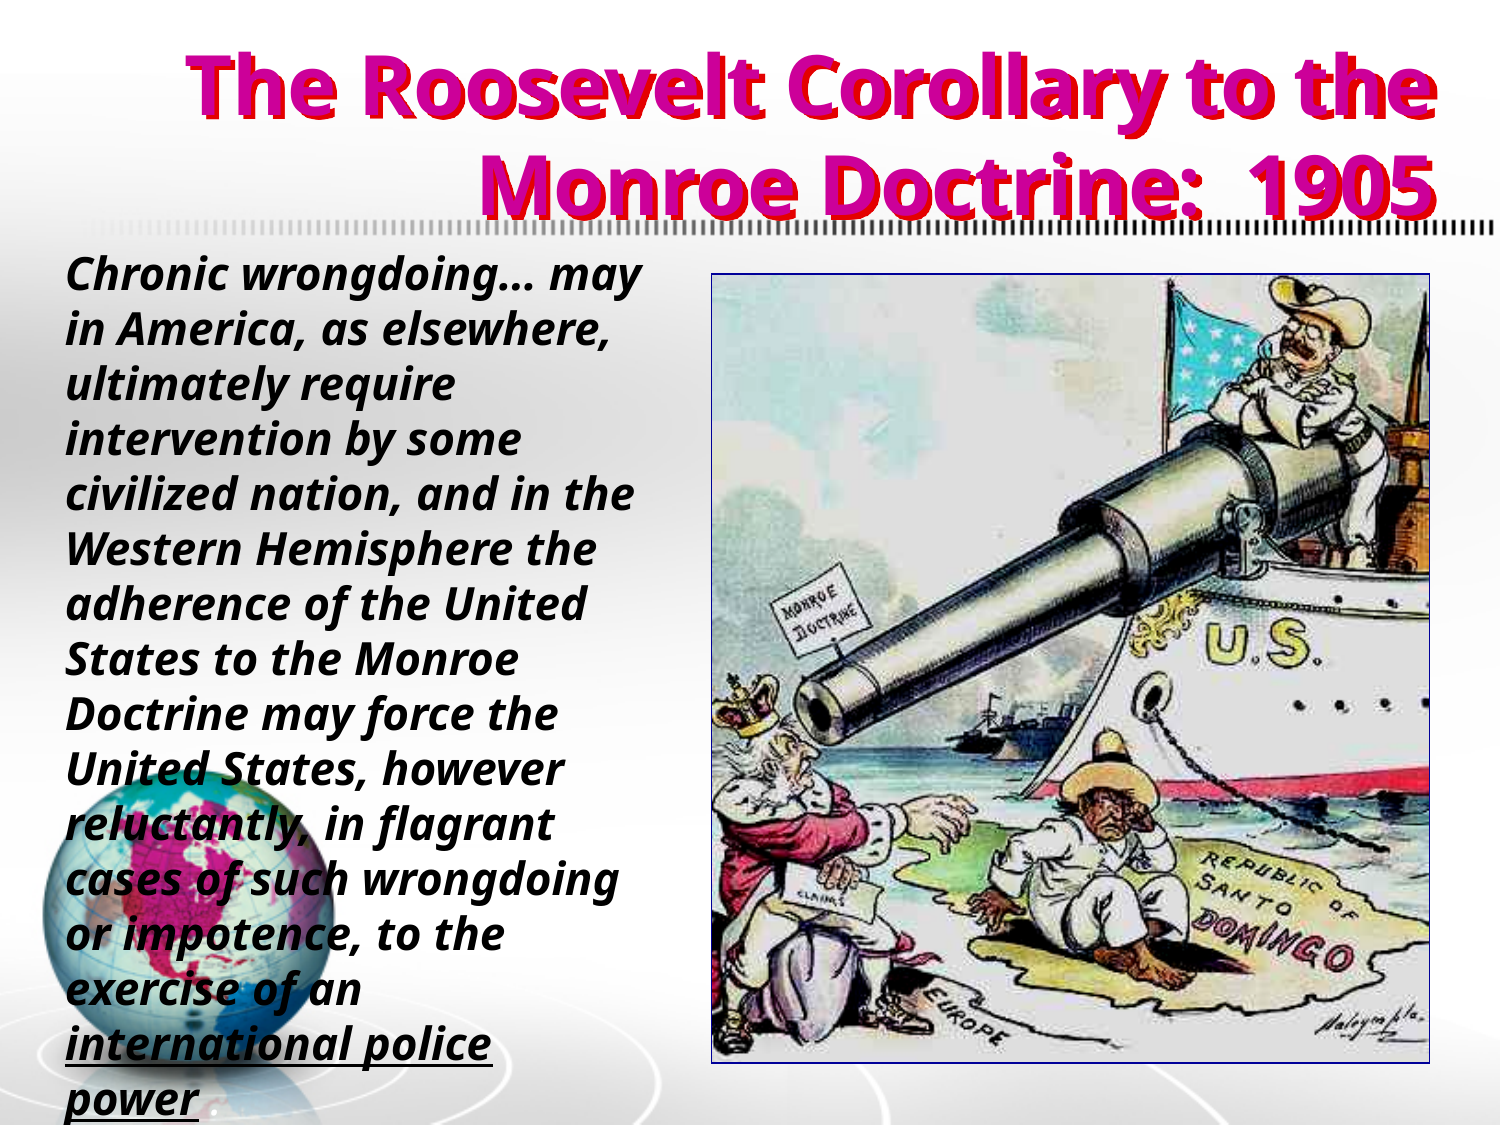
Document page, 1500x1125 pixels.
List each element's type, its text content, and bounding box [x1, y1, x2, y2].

picture [0, 0, 1500, 1125]
text_box The Roosevelt Corollary to the Monroe Doctrine: 1905 [62, 24, 1450, 240]
text_box Chronic wrongdoing… may in America, as elsewhere, ultimately require intervention by some civilized nation, and in the Western Hemisphere the adherence of the United States to the Monroe Doctrine may force the United States, however reluctantly, in flagrant cases of such wrongdoing or impotence, to the exercise of an international police power . [50, 237, 675, 1125]
